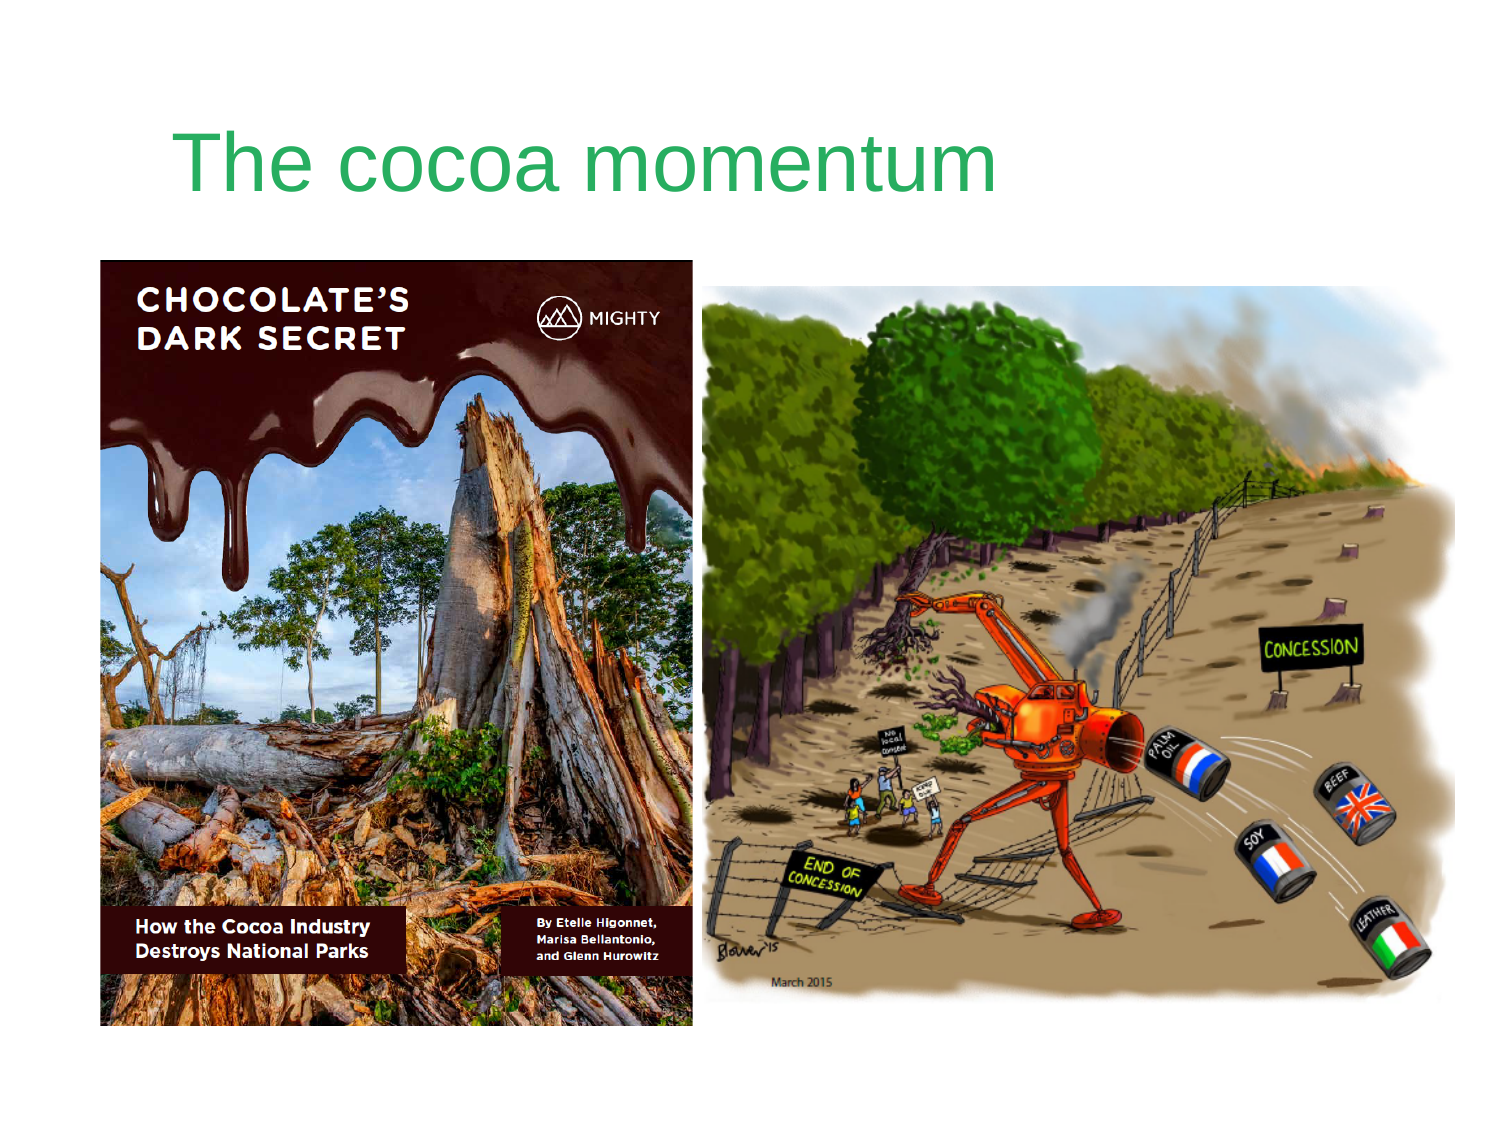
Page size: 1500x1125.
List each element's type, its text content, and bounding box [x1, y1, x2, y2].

picture [702, 286, 1456, 1006]
title The cocoa momentum [159, 90, 1424, 220]
picture [100, 260, 693, 1026]
